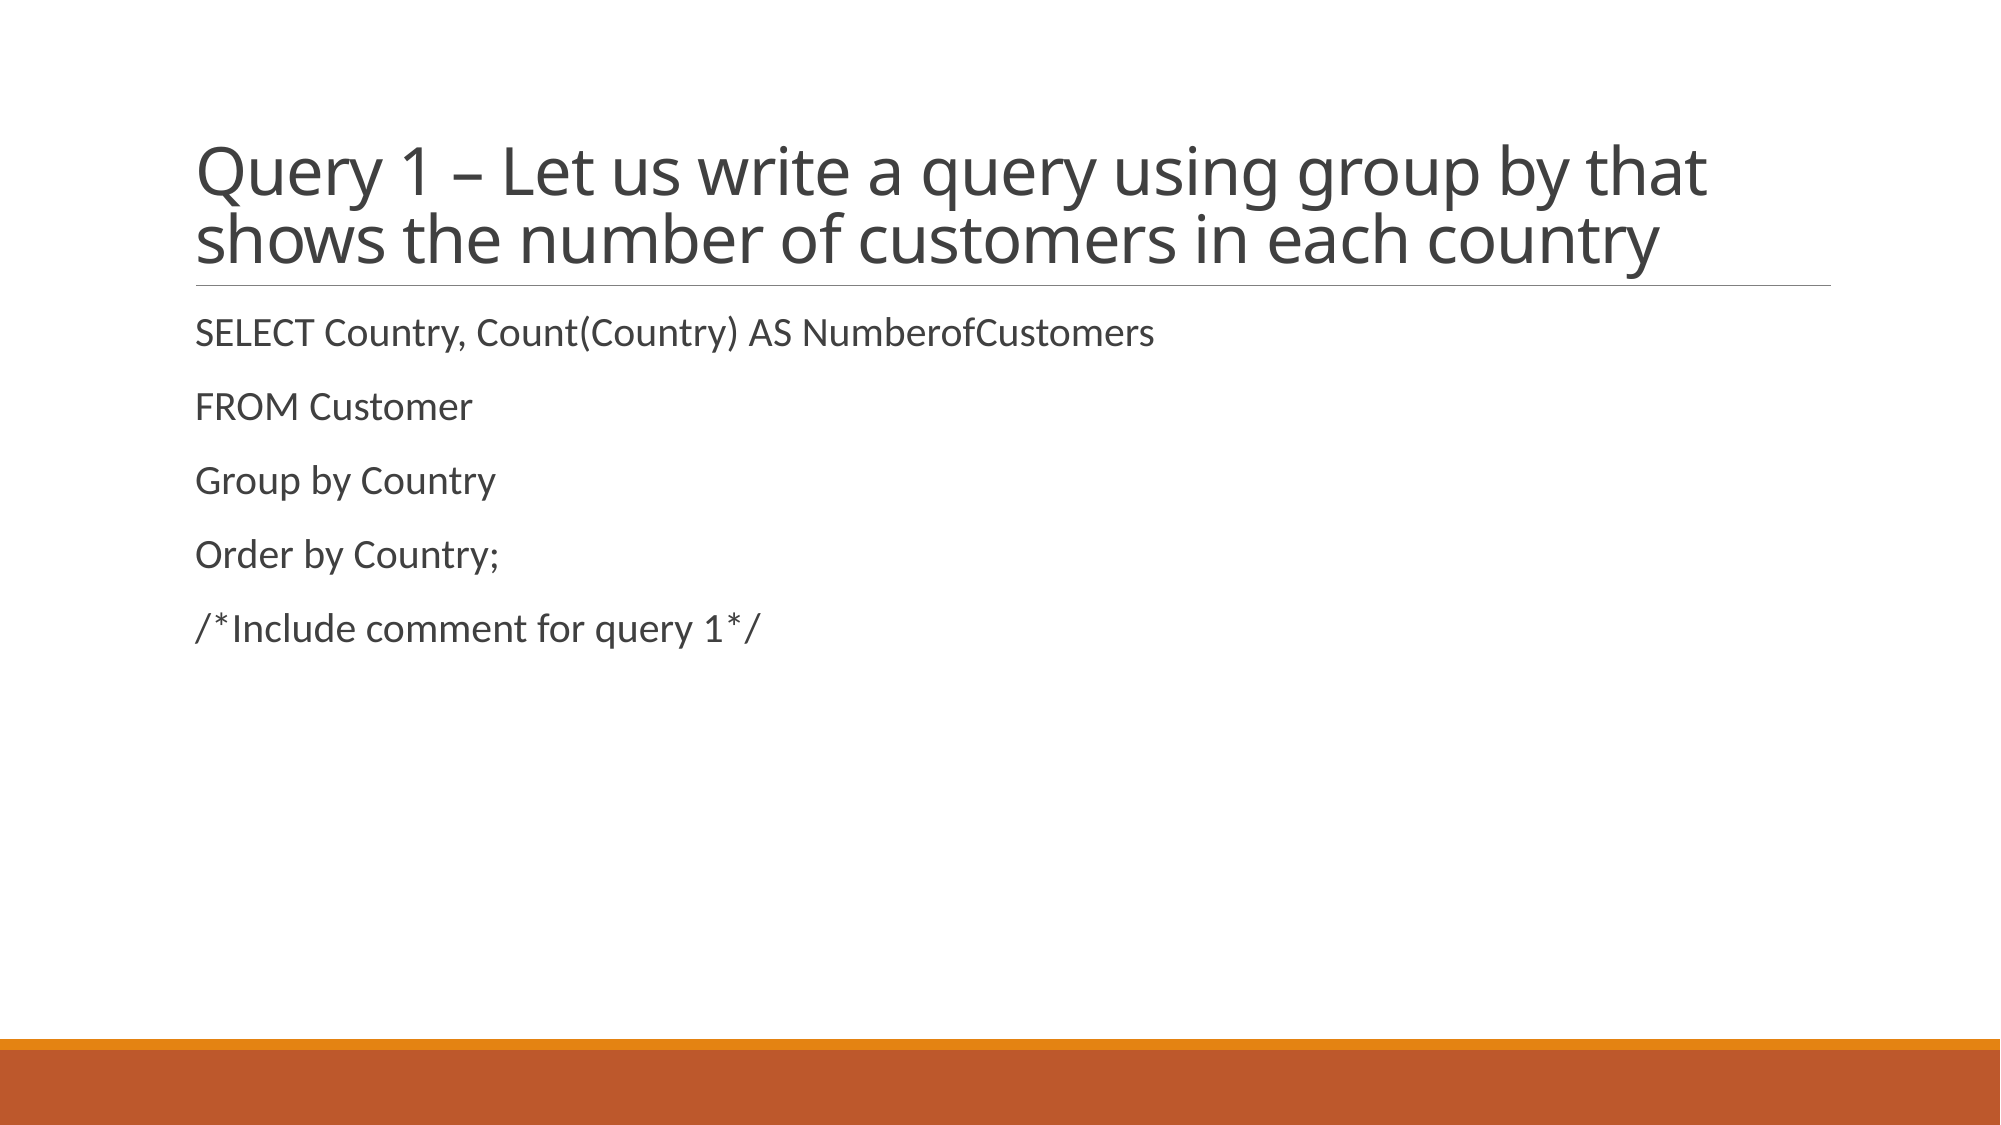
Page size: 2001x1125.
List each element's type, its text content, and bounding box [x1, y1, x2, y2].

title Query 1 – Let us write a query using group by that shows the number of customers in each country [180, 47, 1830, 285]
list SELECT Country, Count(Country) AS NumberofCustomers FROM Customer Group by Country Order by Country; /*Include comment for query 1*/ [180, 302, 1830, 963]
